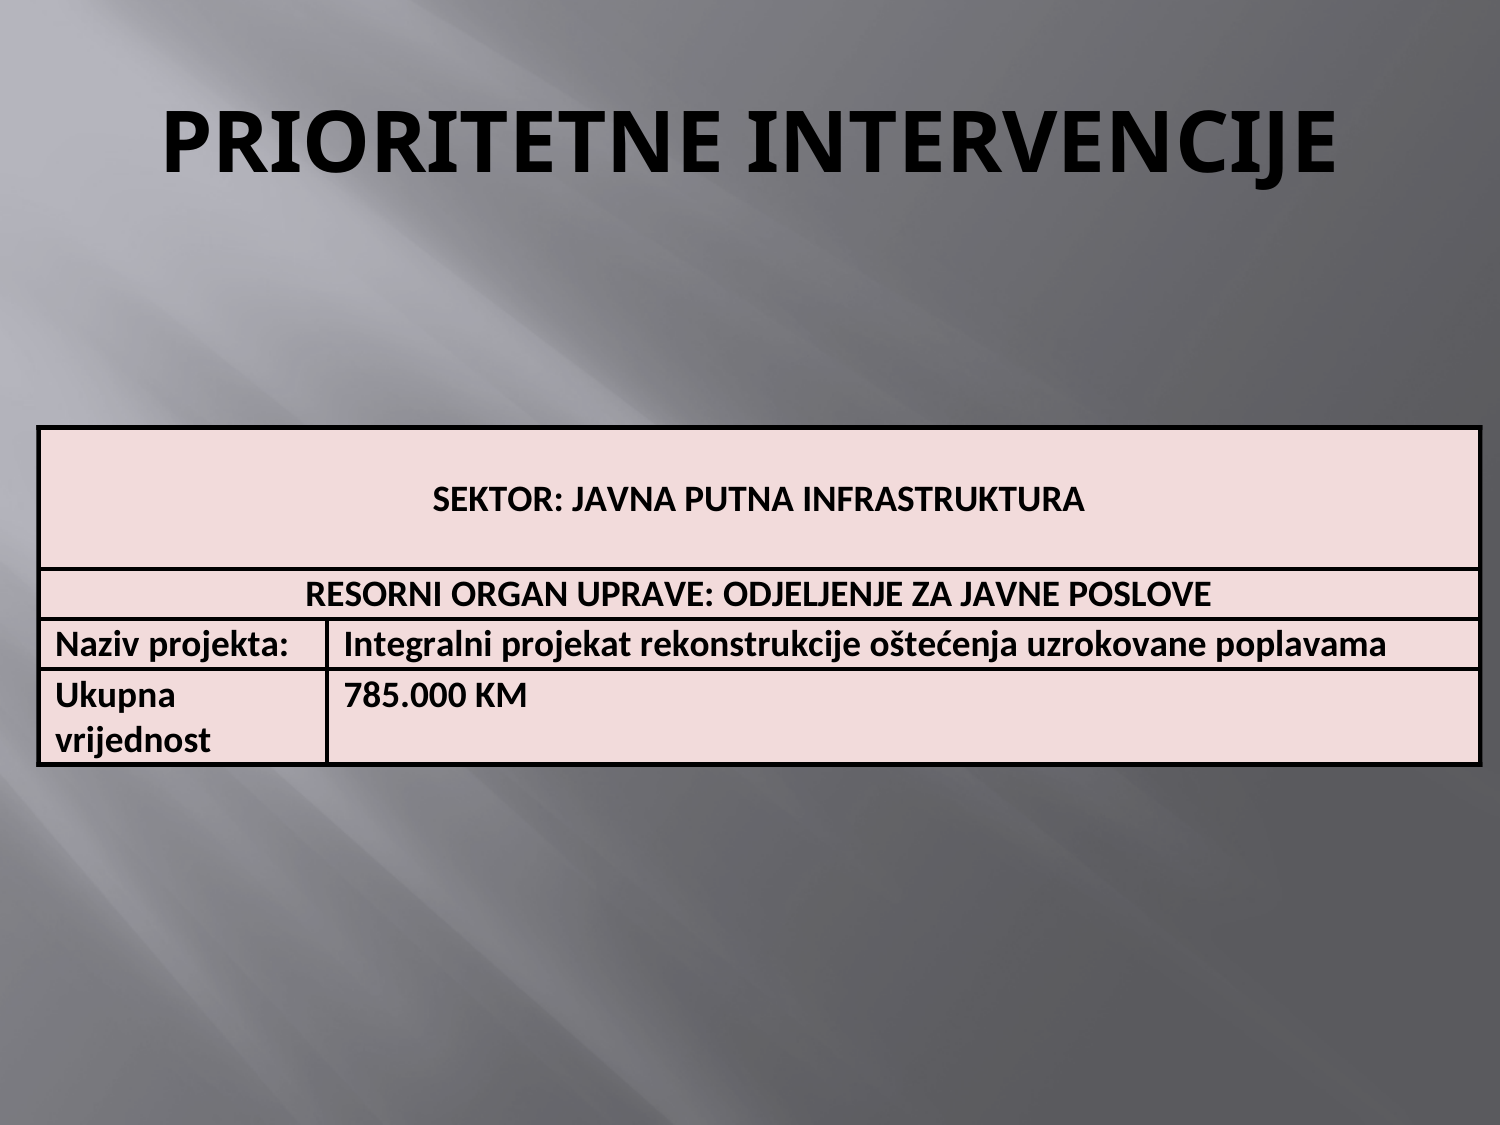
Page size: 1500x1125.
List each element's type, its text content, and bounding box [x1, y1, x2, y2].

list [35, 425, 1483, 847]
title PRIORITETNE INTERVENCIJE [75, 45, 1425, 233]
